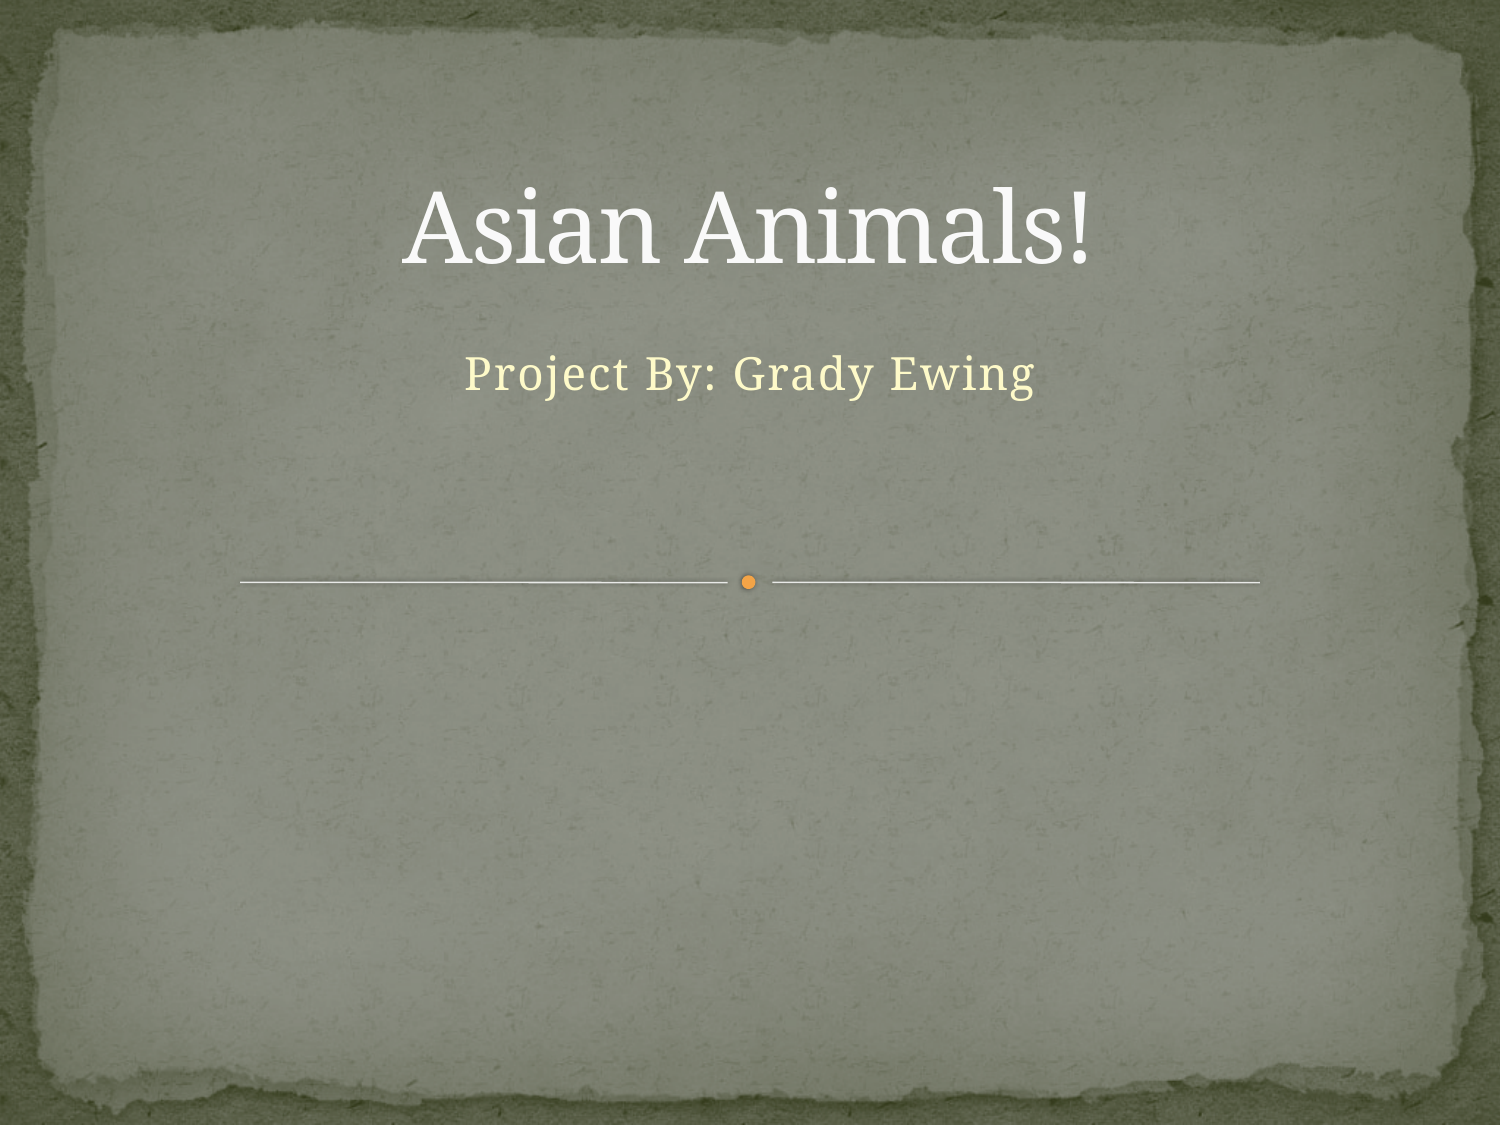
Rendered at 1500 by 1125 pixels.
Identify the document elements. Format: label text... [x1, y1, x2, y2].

title Asian Animals! [112, 49, 1388, 292]
subtitle Project By: Grady Ewing [225, 337, 1275, 625]
